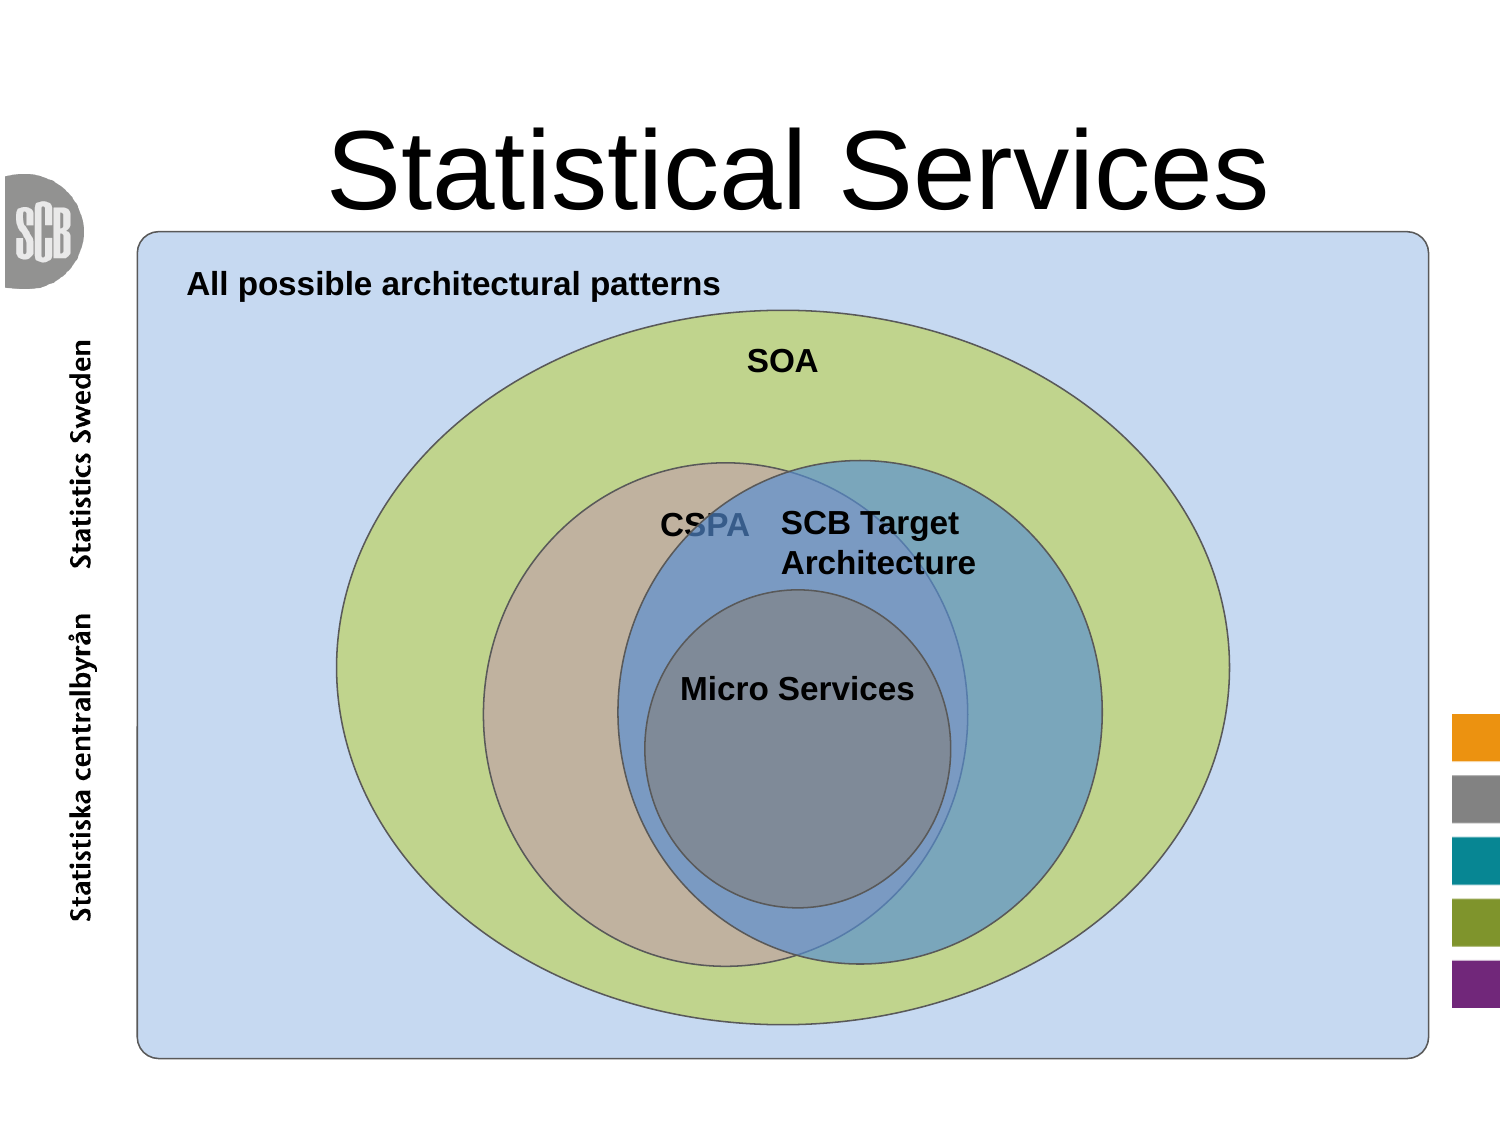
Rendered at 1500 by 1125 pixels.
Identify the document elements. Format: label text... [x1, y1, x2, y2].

picture [5, 174, 97, 921]
text_box Statistical Services [171, 90, 1425, 230]
picture [1452, 714, 1500, 1008]
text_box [137, 231, 1429, 1059]
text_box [617, 460, 1103, 965]
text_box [336, 310, 1230, 1025]
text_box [644, 589, 951, 909]
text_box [483, 462, 613, 967]
